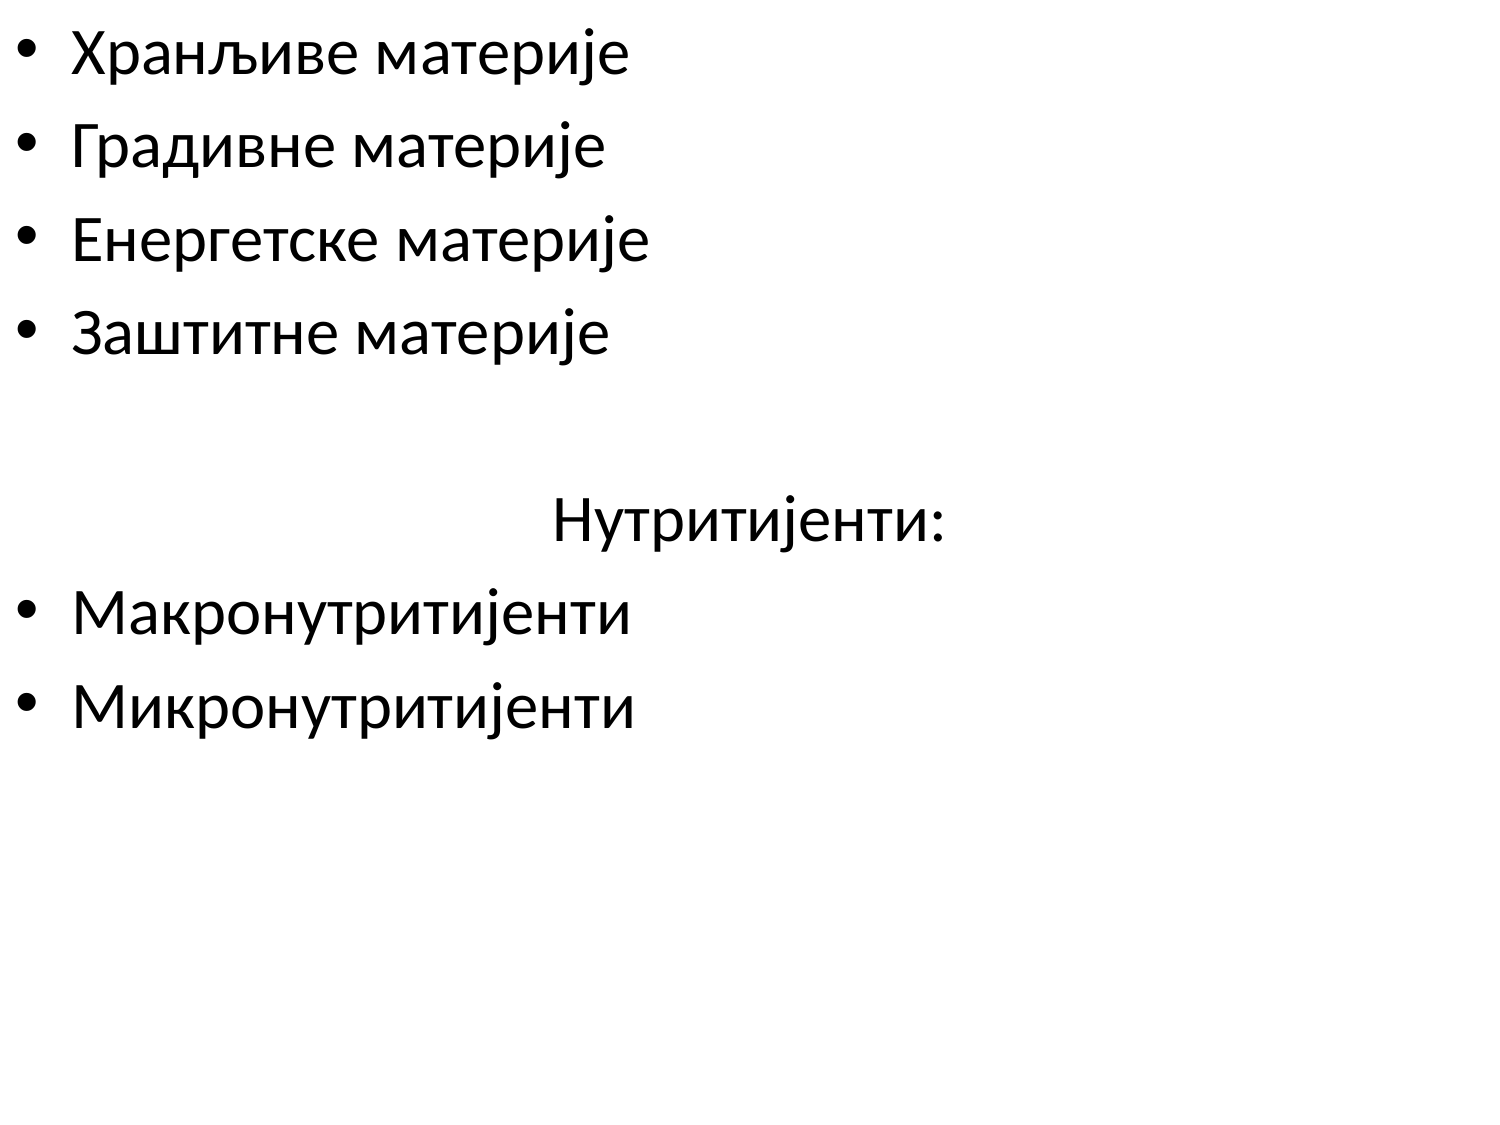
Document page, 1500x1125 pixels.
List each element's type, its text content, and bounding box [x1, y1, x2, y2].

list Хранљиве материје Градивне материје Енергетске материје Заштитне материје Нутритијенти: Макронутритијенти Микронутритијенти [0, 0, 1500, 1125]
